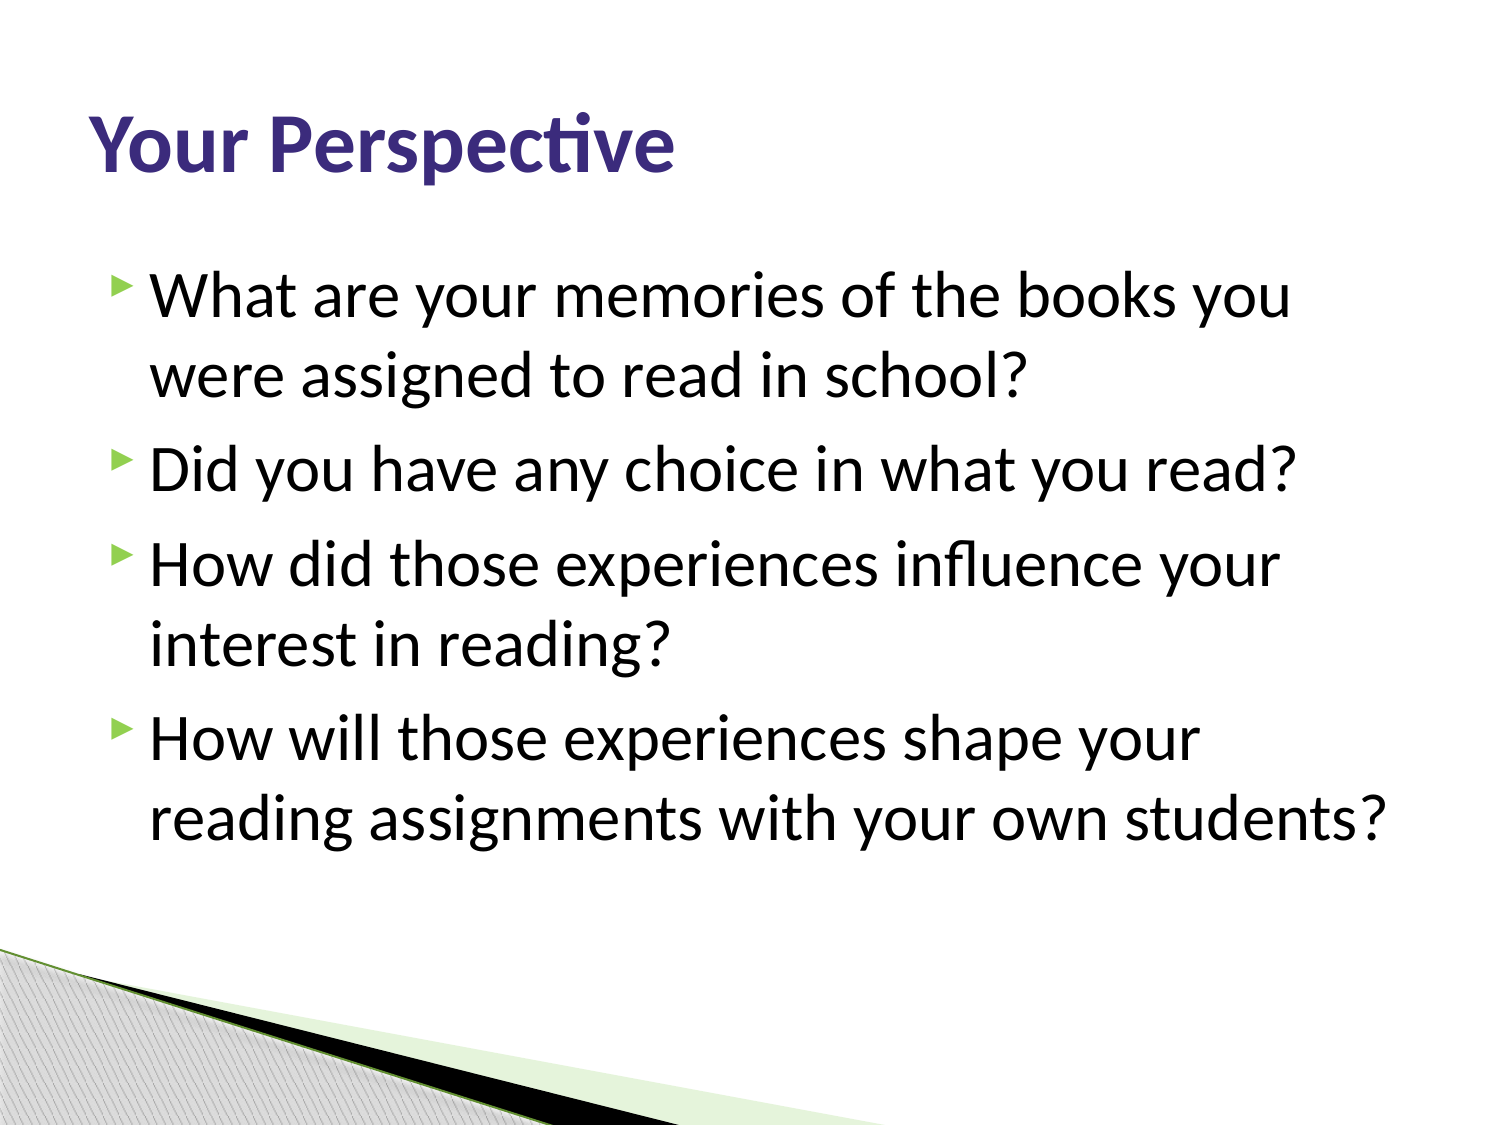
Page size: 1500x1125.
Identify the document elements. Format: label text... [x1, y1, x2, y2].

title Your Perspective [75, 45, 1425, 233]
list What are your memories of the books you were assigned to read in school? Did you have any choice in what you read? How did those experiences influence your interest in reading? How will those experiences shape your reading assignments with your own students? [75, 243, 1425, 986]
